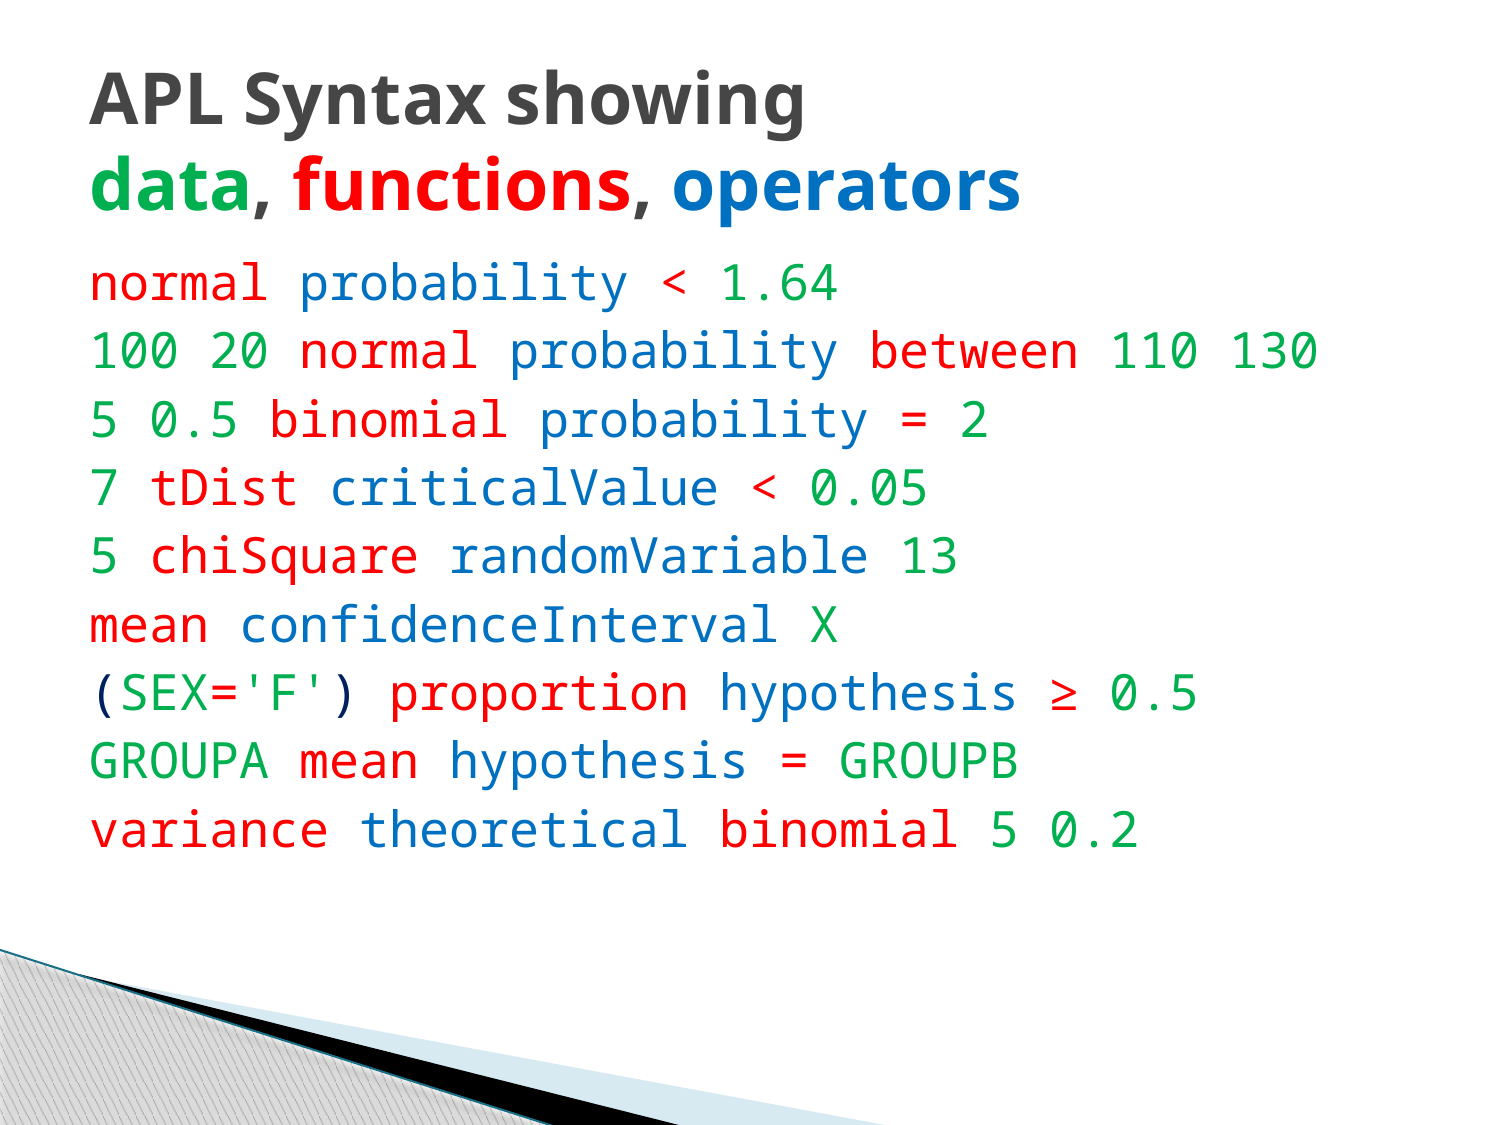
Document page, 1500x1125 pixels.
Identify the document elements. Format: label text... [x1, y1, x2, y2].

list normal probability < 1.64 100 20 normal probability between 110 130 5 0.5 binomial probability = 2 7 tDist criticalValue < 0.05 5 chiSquare randomVariable 13 mean confidenceInterval X (SEX='F') proportion hypothesis ≥ 0.5 GROUPA mean hypothesis = GROUPB variance theoretical binomial 5 0.2 [75, 243, 1425, 986]
title APL Syntax showing data, functions, operators [75, 45, 1425, 233]
